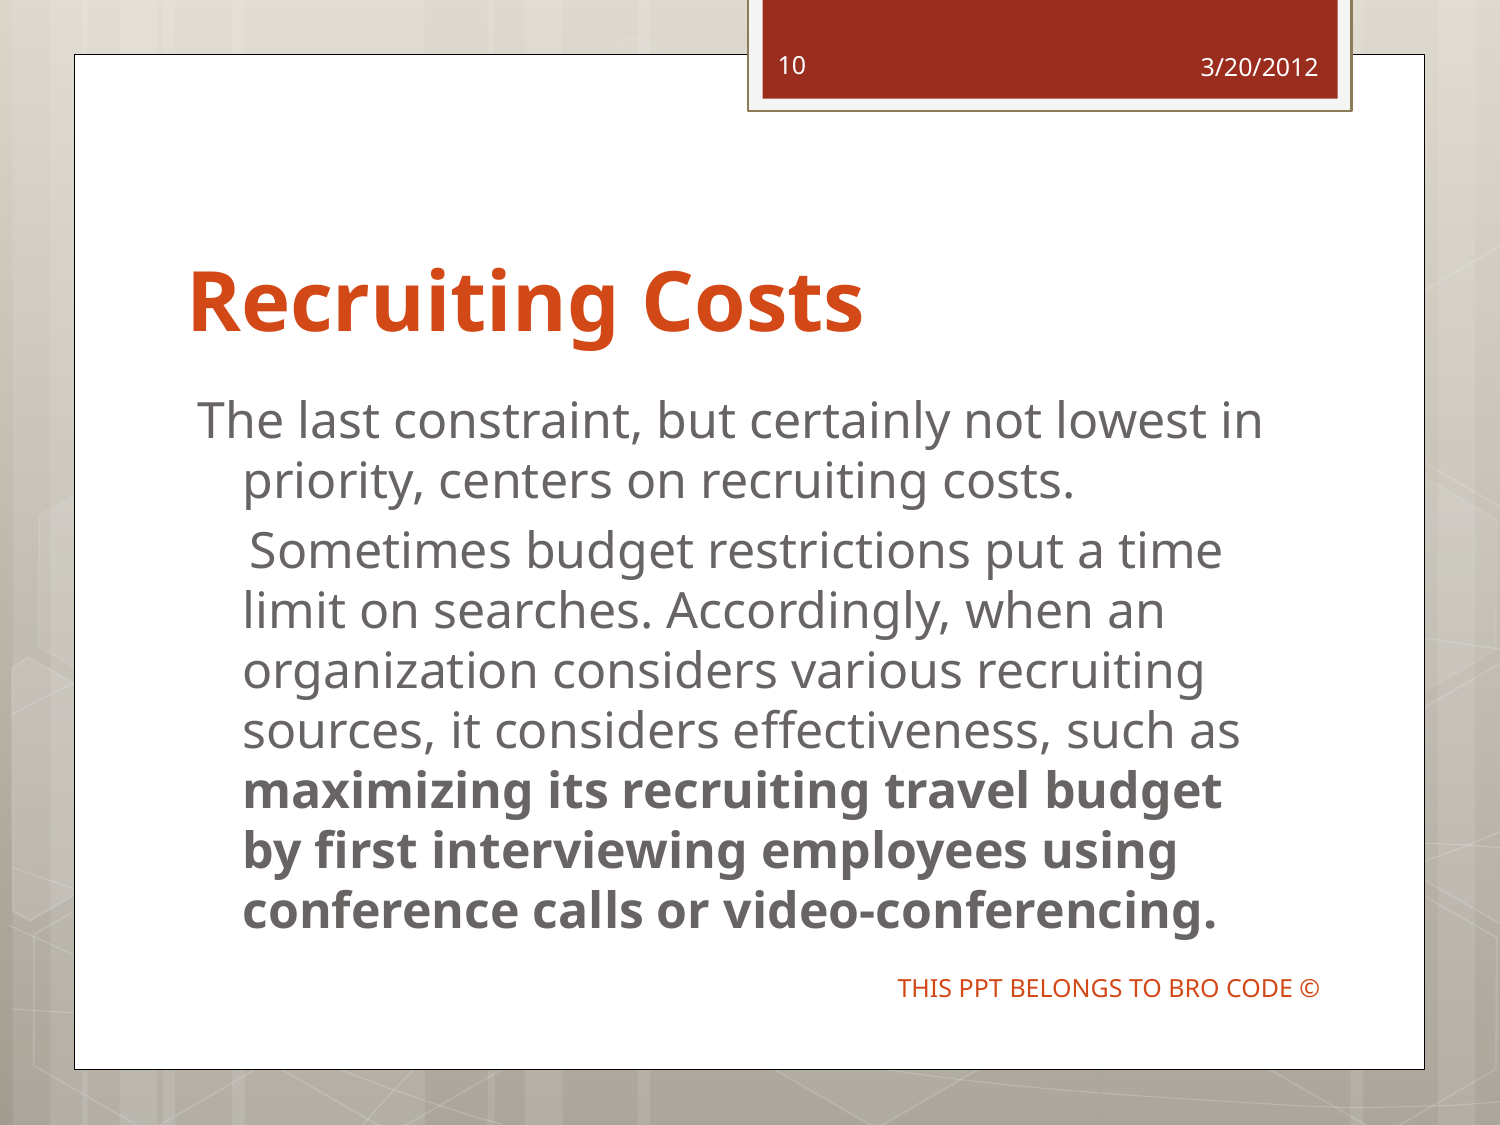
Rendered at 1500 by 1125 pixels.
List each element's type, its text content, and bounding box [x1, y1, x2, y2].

slide_number 10 [762, 36, 982, 97]
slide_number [983, 36, 1334, 97]
title Recruiting Costs [171, 168, 1324, 357]
list The last constraint, but certainly not lowest in priority, centers on recruiting costs. Sometimes budget restrictions put a time limit on searches. Accordingly, when an organization considers various recruiting sources, it considers effectiveness, such as maximizing its recruiting travel budget by first interviewing employees using conference calls or video-conferencing. [171, 381, 1283, 957]
footer THIS PPT BELONGS TO BRO CODE © [761, 960, 1336, 1020]
